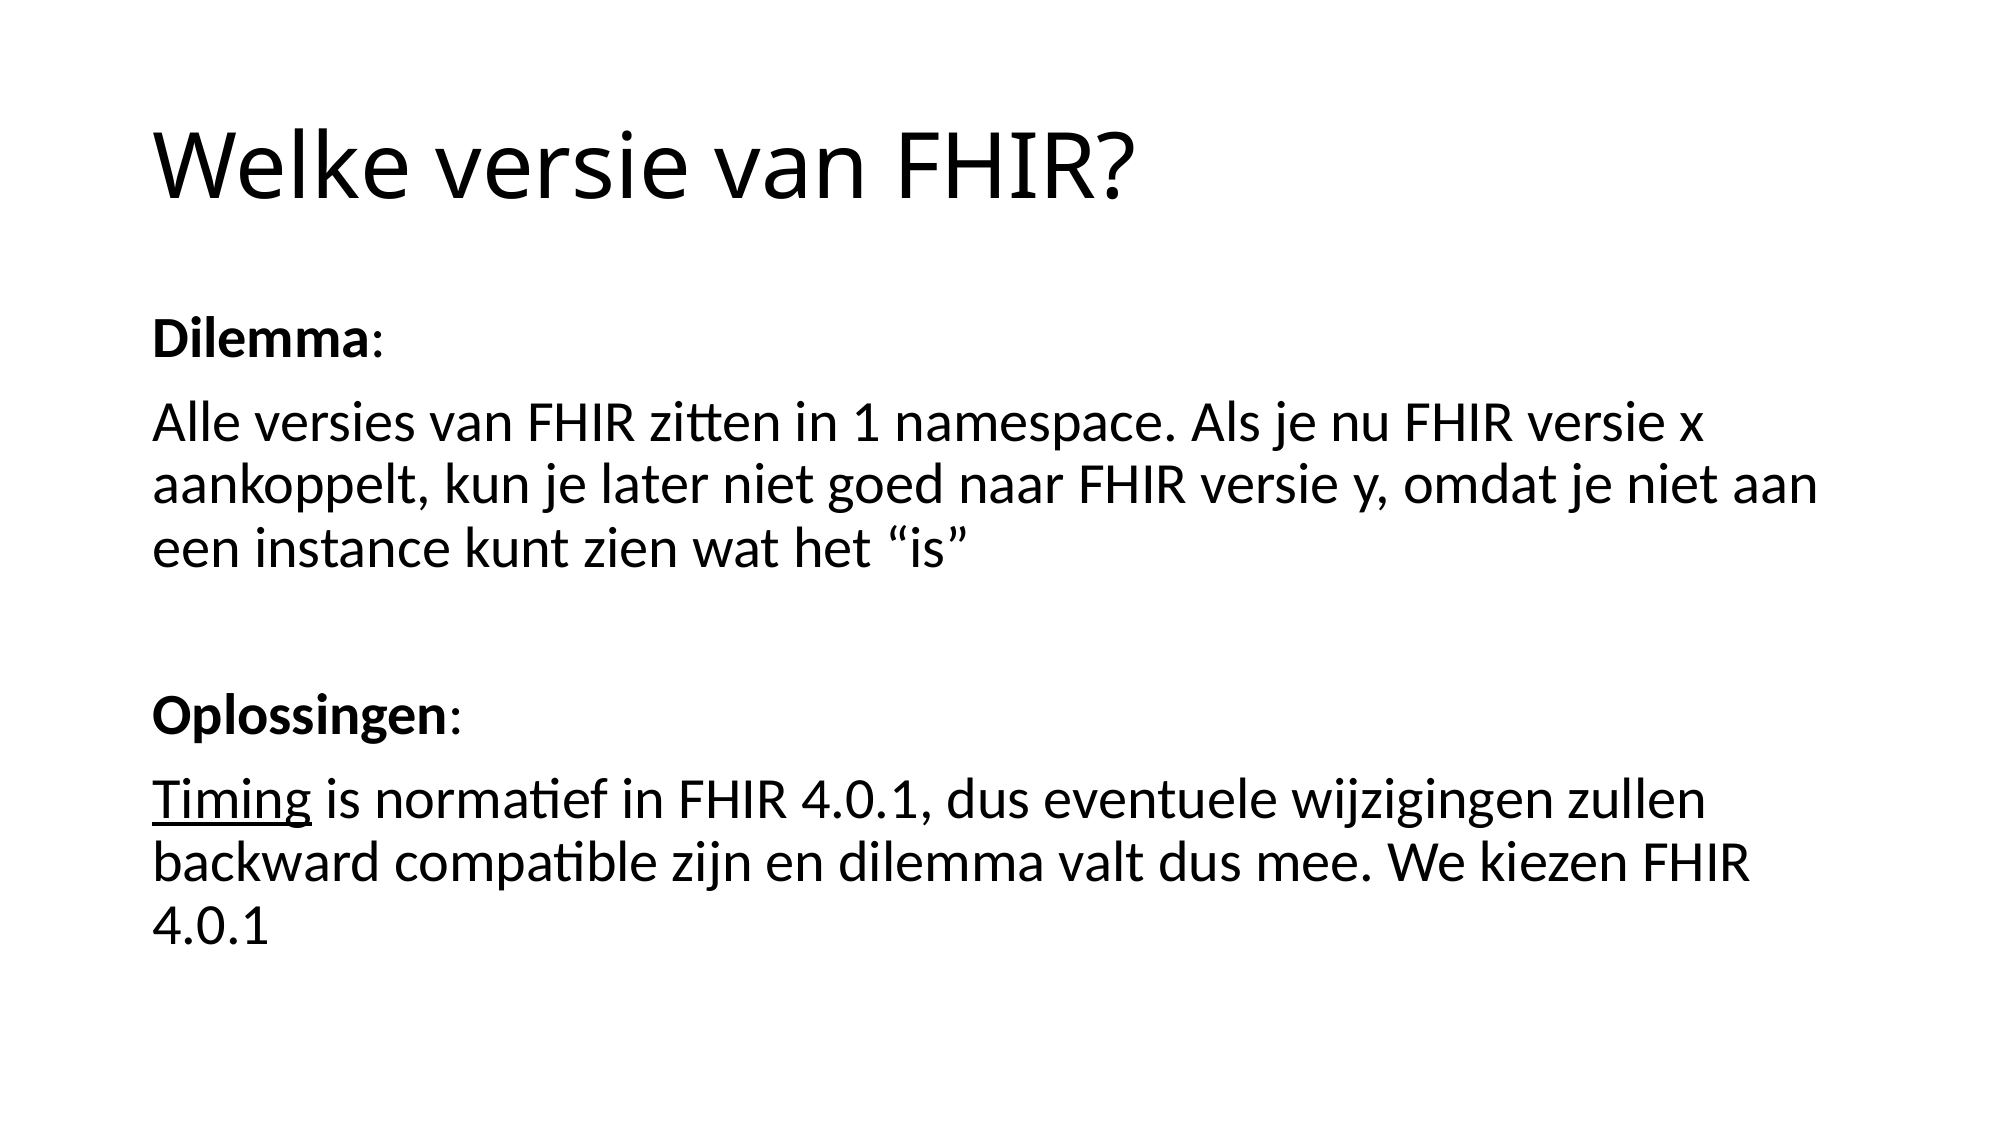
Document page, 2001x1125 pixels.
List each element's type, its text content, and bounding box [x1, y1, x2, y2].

list Dilemma: Alle versies van FHIR zitten in 1 namespace. Als je nu FHIR versie x aankoppelt, kun je later niet goed naar FHIR versie y, omdat je niet aan een instance kunt zien wat het “is” Oplossingen: Timing is normatief in FHIR 4.0.1, dus eventuele wijzigingen zullen backward compatible zijn en dilemma valt dus mee. We kiezen FHIR 4.0.1 [137, 299, 1863, 1014]
title Welke versie van FHIR? [137, 59, 1863, 278]
